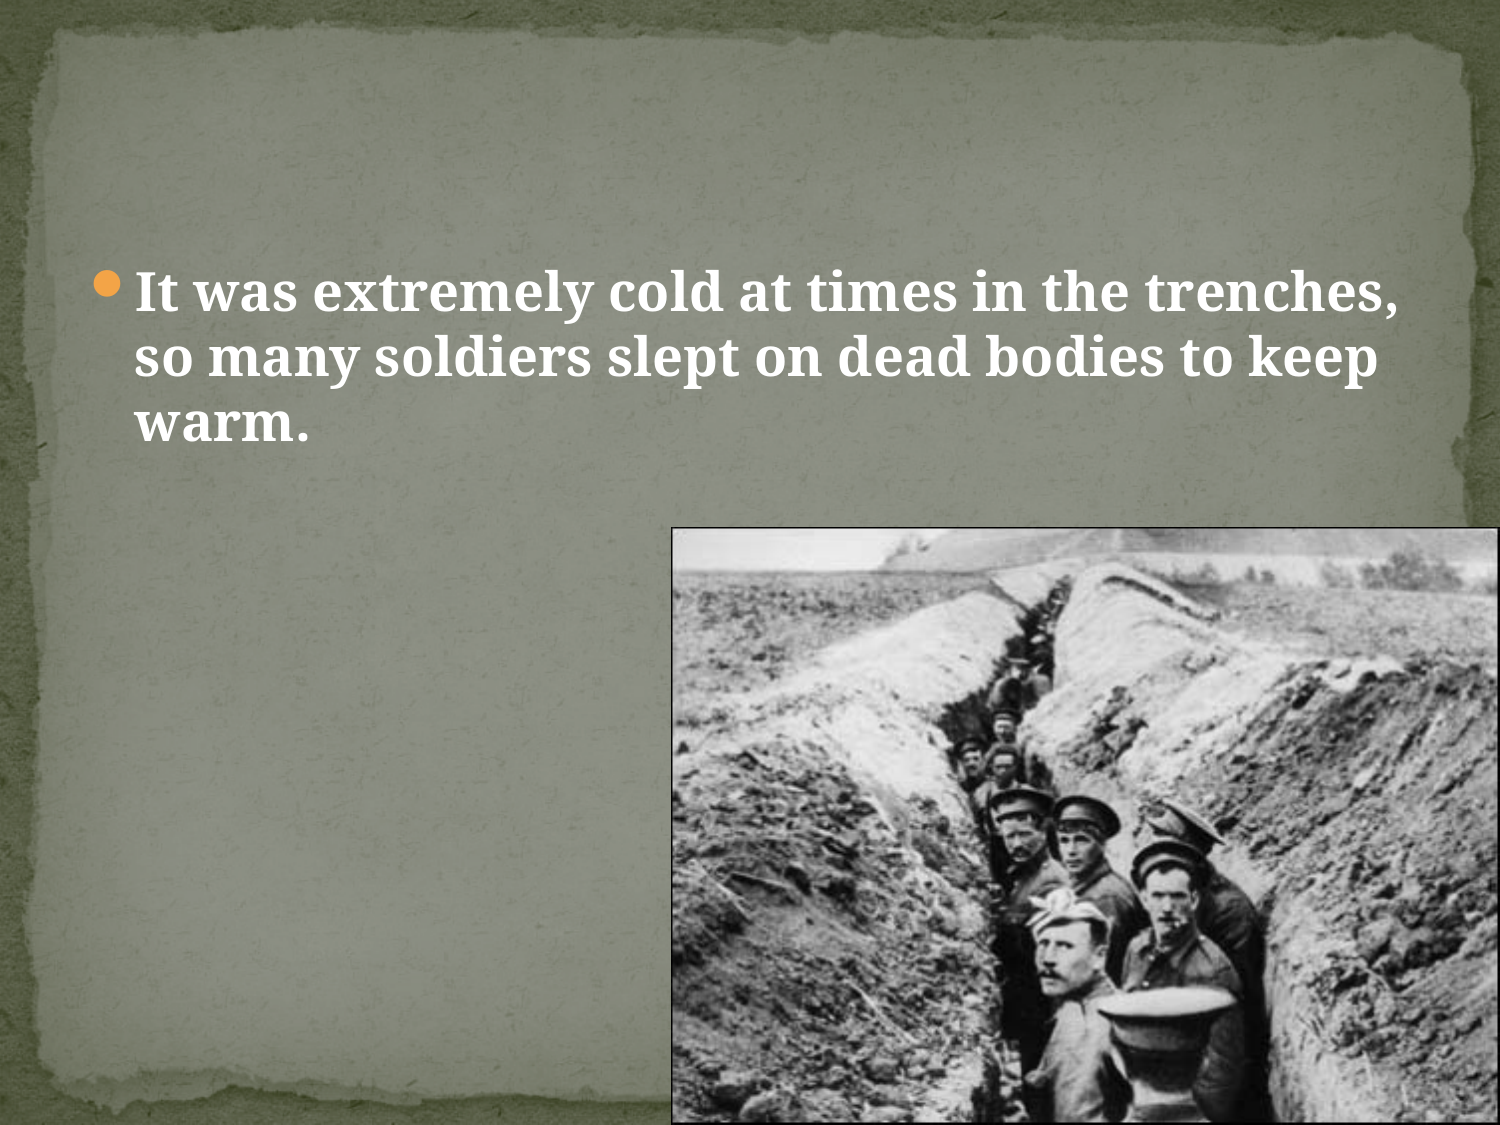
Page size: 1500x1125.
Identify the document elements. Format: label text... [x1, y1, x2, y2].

picture [671, 527, 1500, 1125]
list It was extremely cold at times in the trenches, so many soldiers slept on dead bodies to keep warm. [75, 249, 1425, 1000]
